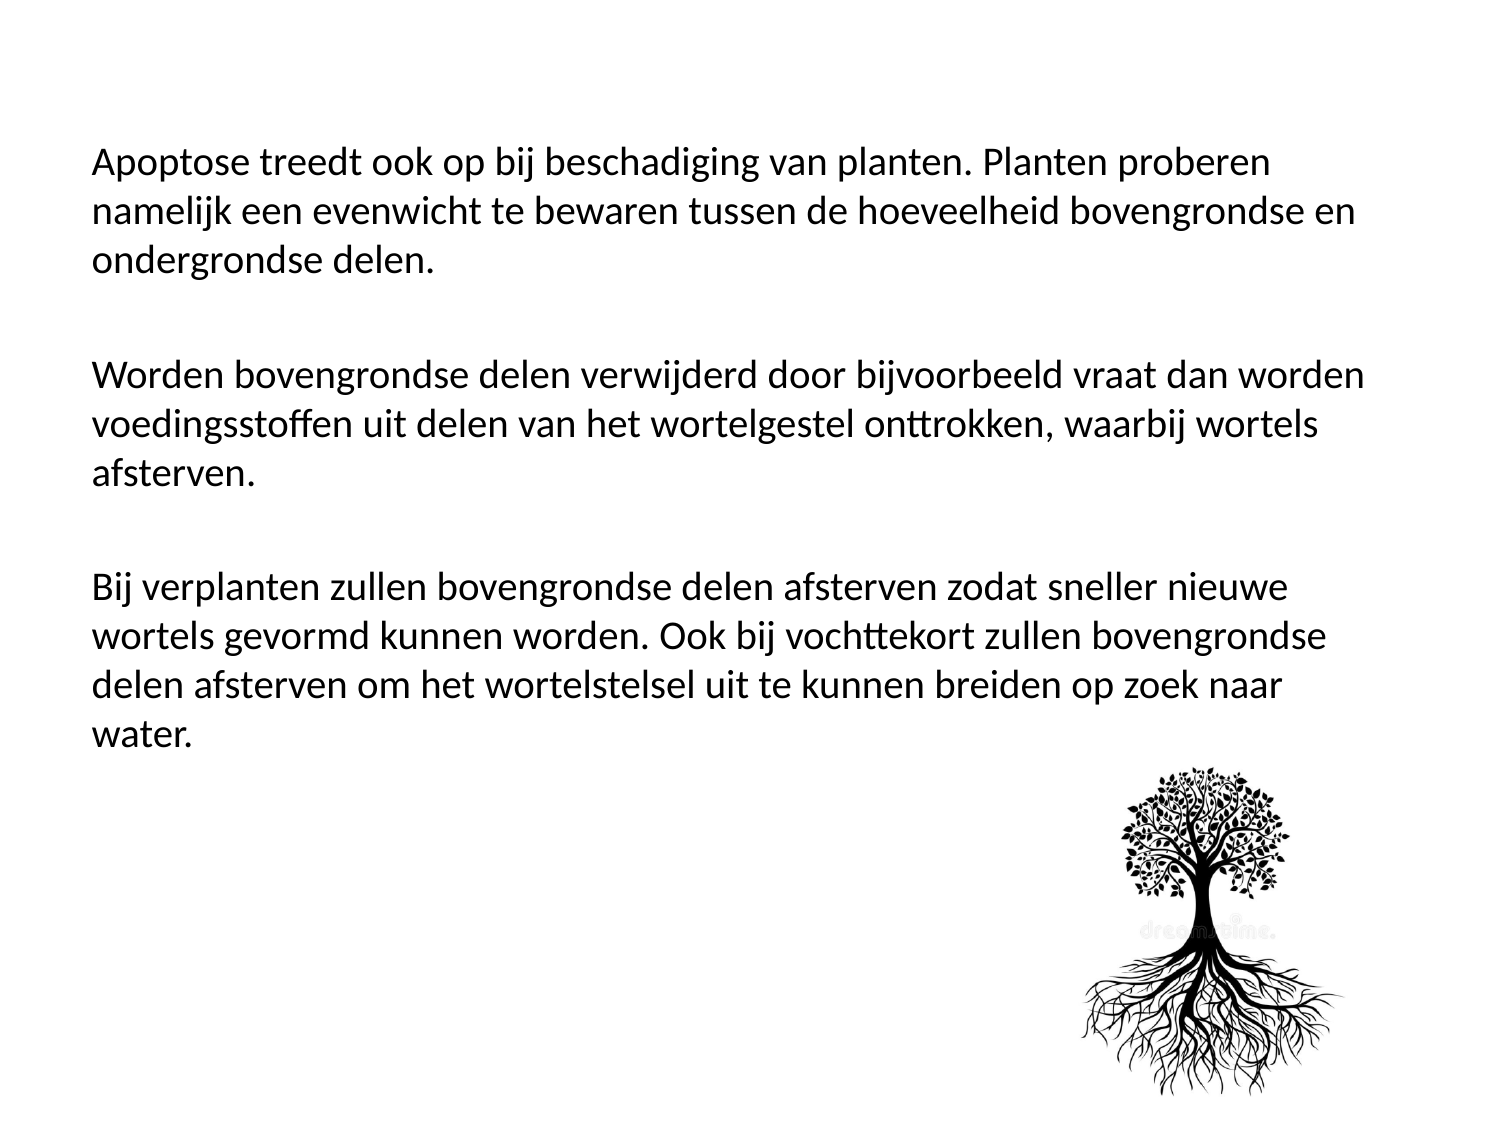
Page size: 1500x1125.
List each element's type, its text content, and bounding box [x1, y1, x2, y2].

list Apoptose treedt ook op bij beschadiging van planten. Planten proberen namelijk een evenwicht te bewaren tussen de hoeveelheid bovengrondse en ondergrondse delen. Worden bovengrondse delen verwijderd door bijvoorbeeld vraat dan worden voedingsstoffen uit delen van het wortelgestel onttrokken, waarbij wortels afsterven. Bij verplanten zullen bovengrondse delen afsterven zodat sneller nieuwe wortels gevormd kunnen worden. Ook bij vochttekort zullen bovengrondse delen afsterven om het wortelstelsel uit te kunnen breiden op zoek naar water. [76, 125, 1400, 764]
picture [1033, 751, 1382, 1100]
